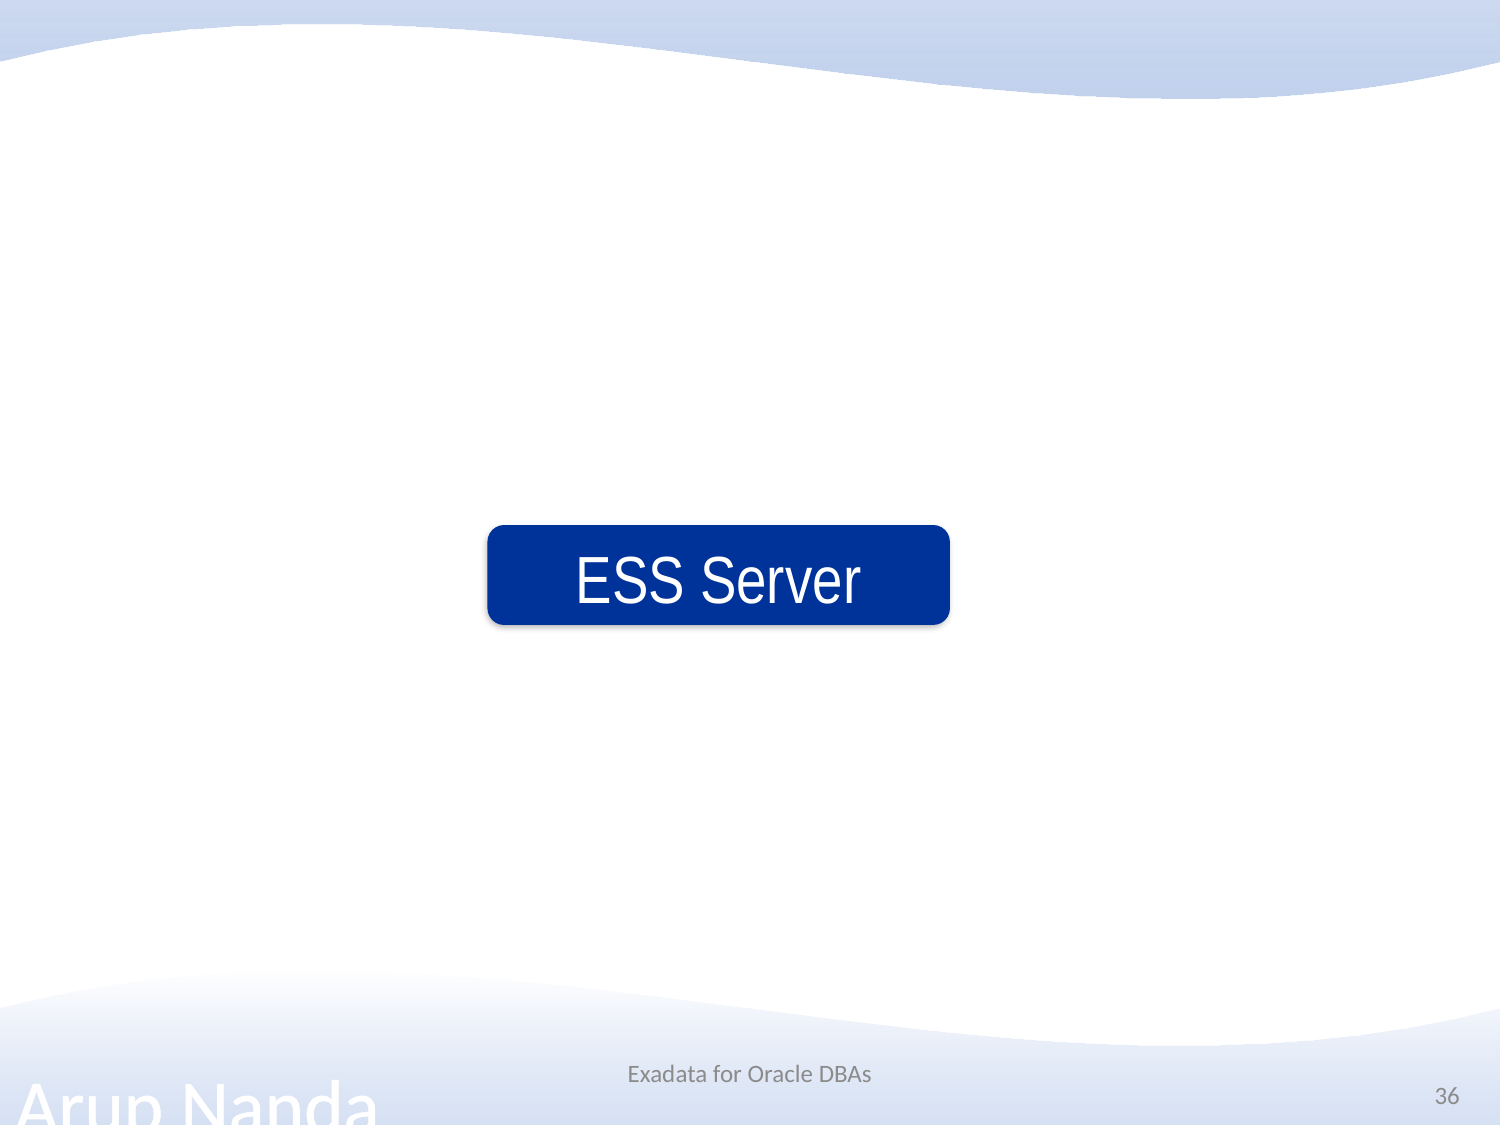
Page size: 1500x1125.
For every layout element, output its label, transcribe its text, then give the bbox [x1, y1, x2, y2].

slide_number 36 [1125, 1065, 1475, 1125]
text_box ESS Server [487, 525, 950, 625]
footer Exadata for Oracle DBAs [512, 1042, 988, 1103]
